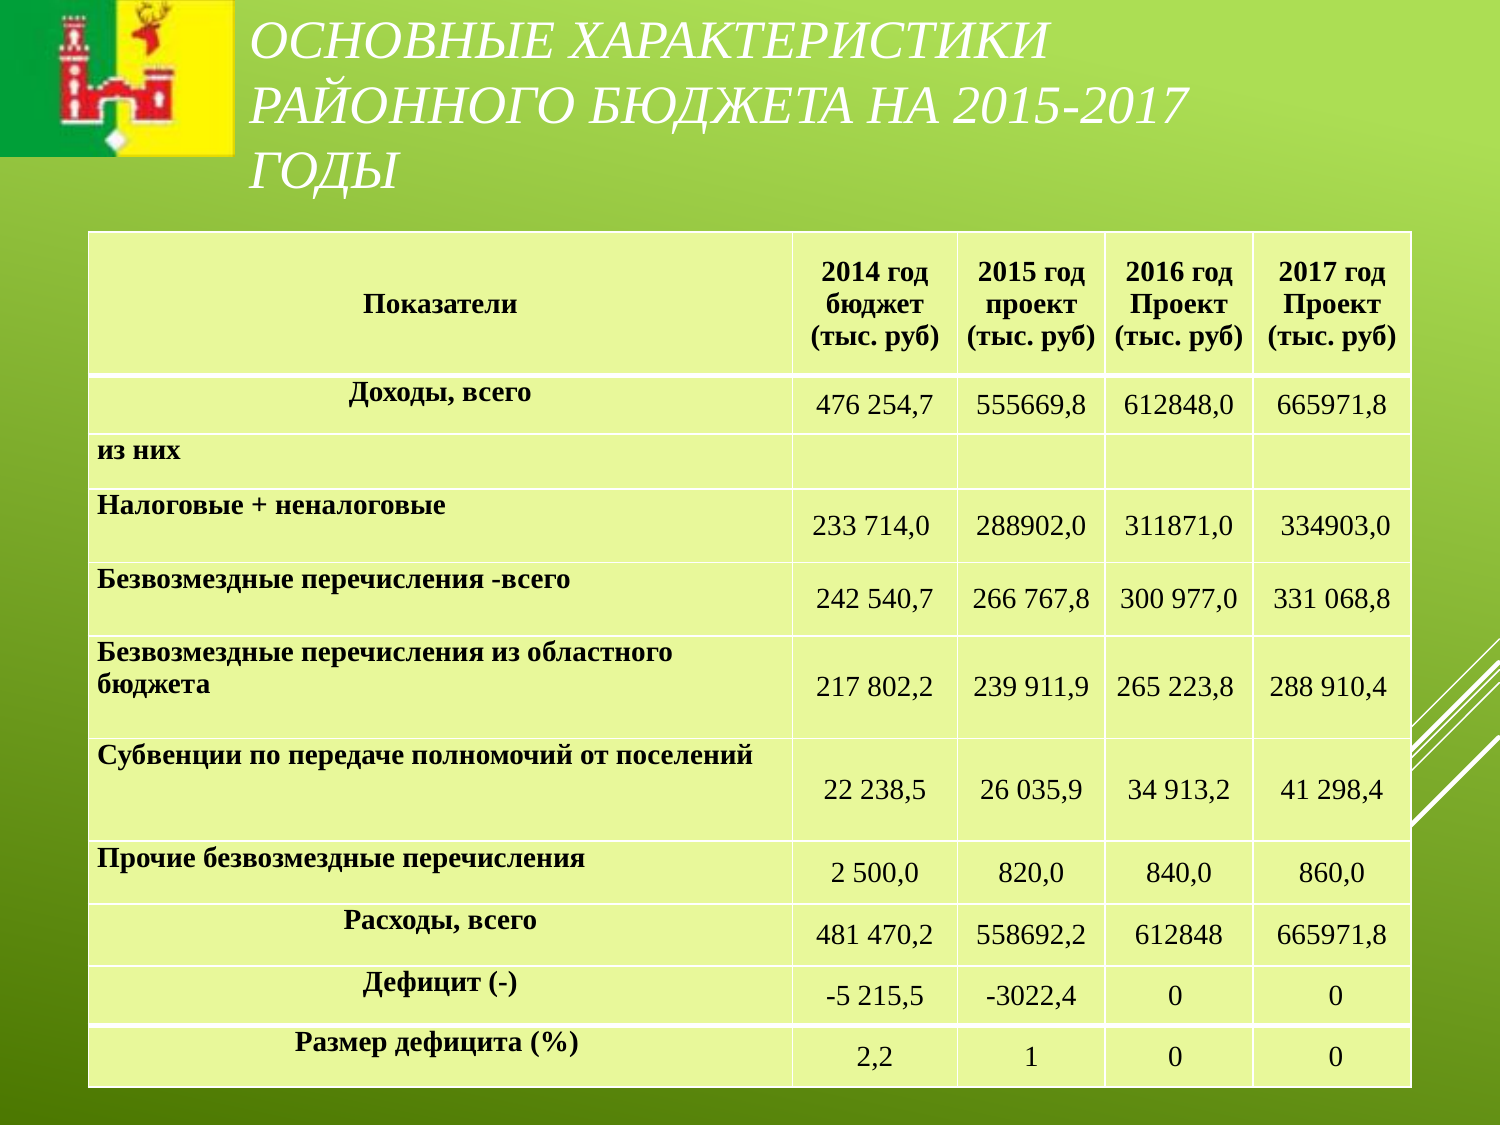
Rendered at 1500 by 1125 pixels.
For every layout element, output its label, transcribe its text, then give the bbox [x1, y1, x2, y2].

title Основные характеристики районного бюджета на 2015-2017 годы [234, 19, 1359, 185]
table_cell 820,0 [958, 842, 1104, 903]
table_cell -5 215,5 [793, 967, 957, 1023]
table_cell Расходы, всего [89, 905, 792, 965]
picture [0, 0, 235, 157]
table_cell 0 [1106, 967, 1252, 1023]
table_cell [1254, 435, 1410, 488]
table_cell 331 068,8 [1254, 563, 1410, 635]
table_cell 0 [1254, 1028, 1410, 1086]
table_cell Безвозмездные перечисления из областного бюджета [89, 637, 792, 738]
table_cell 2,2 [793, 1028, 957, 1086]
table_cell 1 [958, 1028, 1104, 1086]
table_cell Налоговые + неналоговые [89, 490, 792, 562]
table_cell 217 802,2 [793, 637, 957, 738]
table_cell Размер дефицита (%) [89, 1028, 792, 1086]
table_cell 265 223,8 [1106, 637, 1252, 738]
table_cell [793, 435, 957, 488]
table_cell 558692,2 [958, 905, 1104, 965]
table_header 2017 год Проект (тыс. руб) [1254, 233, 1410, 373]
table_cell 34 913,2 [1106, 739, 1252, 840]
table_cell 665971,8 [1254, 378, 1410, 433]
table_cell Субвенции по передаче полномочий от поселений [89, 739, 792, 840]
table_cell 300 977,0 [1106, 563, 1252, 635]
table_cell 311871,0 [1106, 490, 1252, 562]
table_cell 233 714,0 [793, 490, 957, 562]
table_cell 288 910,4 [1254, 637, 1410, 738]
table_cell 555669,8 [958, 378, 1104, 433]
table_cell 239 911,9 [958, 637, 1104, 738]
table_cell 2 500,0 [793, 842, 957, 903]
table_cell 612848 [1106, 905, 1252, 965]
table_cell из них [89, 435, 792, 488]
table_cell 0 [1106, 1028, 1252, 1086]
table_cell 242 540,7 [793, 563, 957, 635]
table_header 2014 год бюджет (тыс. руб) [793, 233, 957, 373]
table_cell 334903,0 [1254, 490, 1410, 562]
table_cell 26 035,9 [958, 739, 1104, 840]
table_cell Доходы, всего [89, 378, 792, 433]
table_cell 0 [1254, 967, 1410, 1023]
table_cell Безвозмездные перечисления -всего [89, 563, 792, 635]
table_cell 840,0 [1106, 842, 1252, 903]
table_cell Прочие безвозмездные перечисления [89, 842, 792, 903]
table_cell 481 470,2 [793, 905, 957, 965]
table_cell -3022,4 [958, 967, 1104, 1023]
table_cell 41 298,4 [1254, 739, 1410, 840]
table_cell 288902,0 [958, 490, 1104, 562]
table_cell 22 238,5 [793, 739, 957, 840]
table_cell [958, 435, 1104, 488]
table_header 2016 год Проект (тыс. руб) [1106, 233, 1252, 373]
table_header 2015 год проект (тыс. руб) [958, 233, 1104, 373]
table_cell 612848,0 [1106, 378, 1252, 433]
table_cell [1106, 435, 1252, 488]
table_cell 860,0 [1254, 842, 1410, 903]
table_cell Дефицит (-) [89, 967, 792, 1023]
table_cell 266 767,8 [958, 563, 1104, 635]
table_cell 665971,8 [1254, 905, 1410, 965]
table_cell 476 254,7 [793, 378, 957, 433]
table_header Показатели [89, 233, 792, 373]
text_box [1234, 208, 1376, 262]
